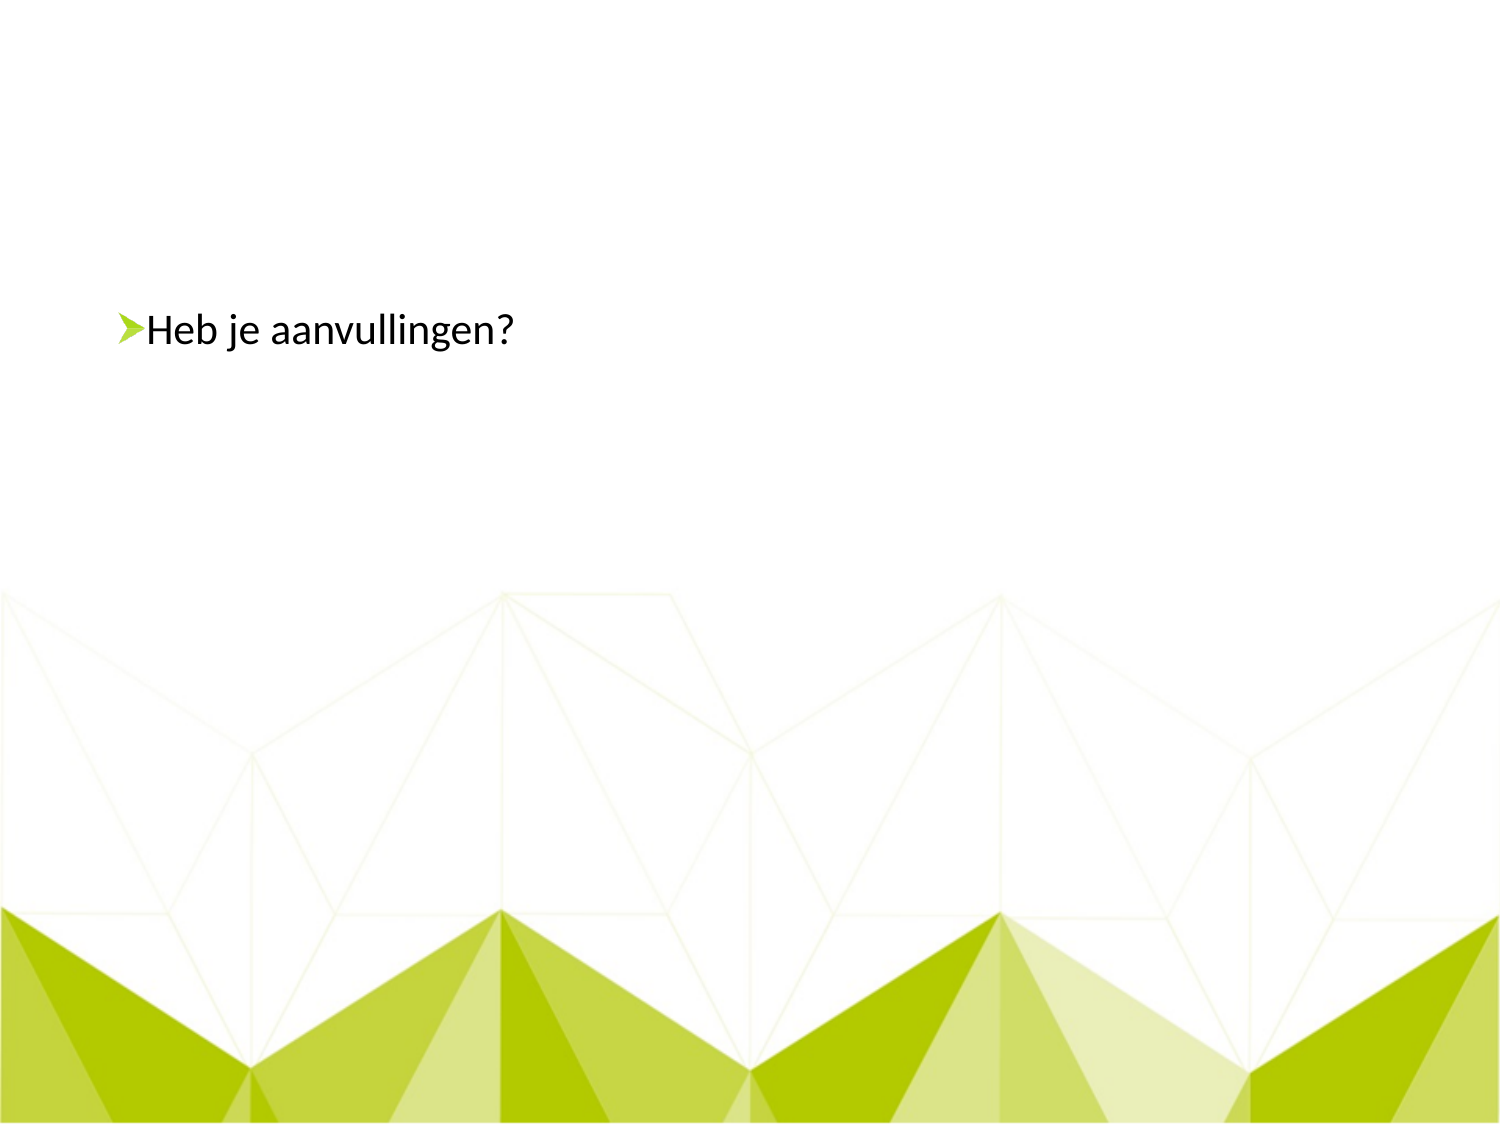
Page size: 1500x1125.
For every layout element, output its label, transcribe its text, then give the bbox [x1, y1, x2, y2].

picture [0, 0, 1500, 1125]
list Heb je aanvullingen? [103, 299, 1397, 1014]
